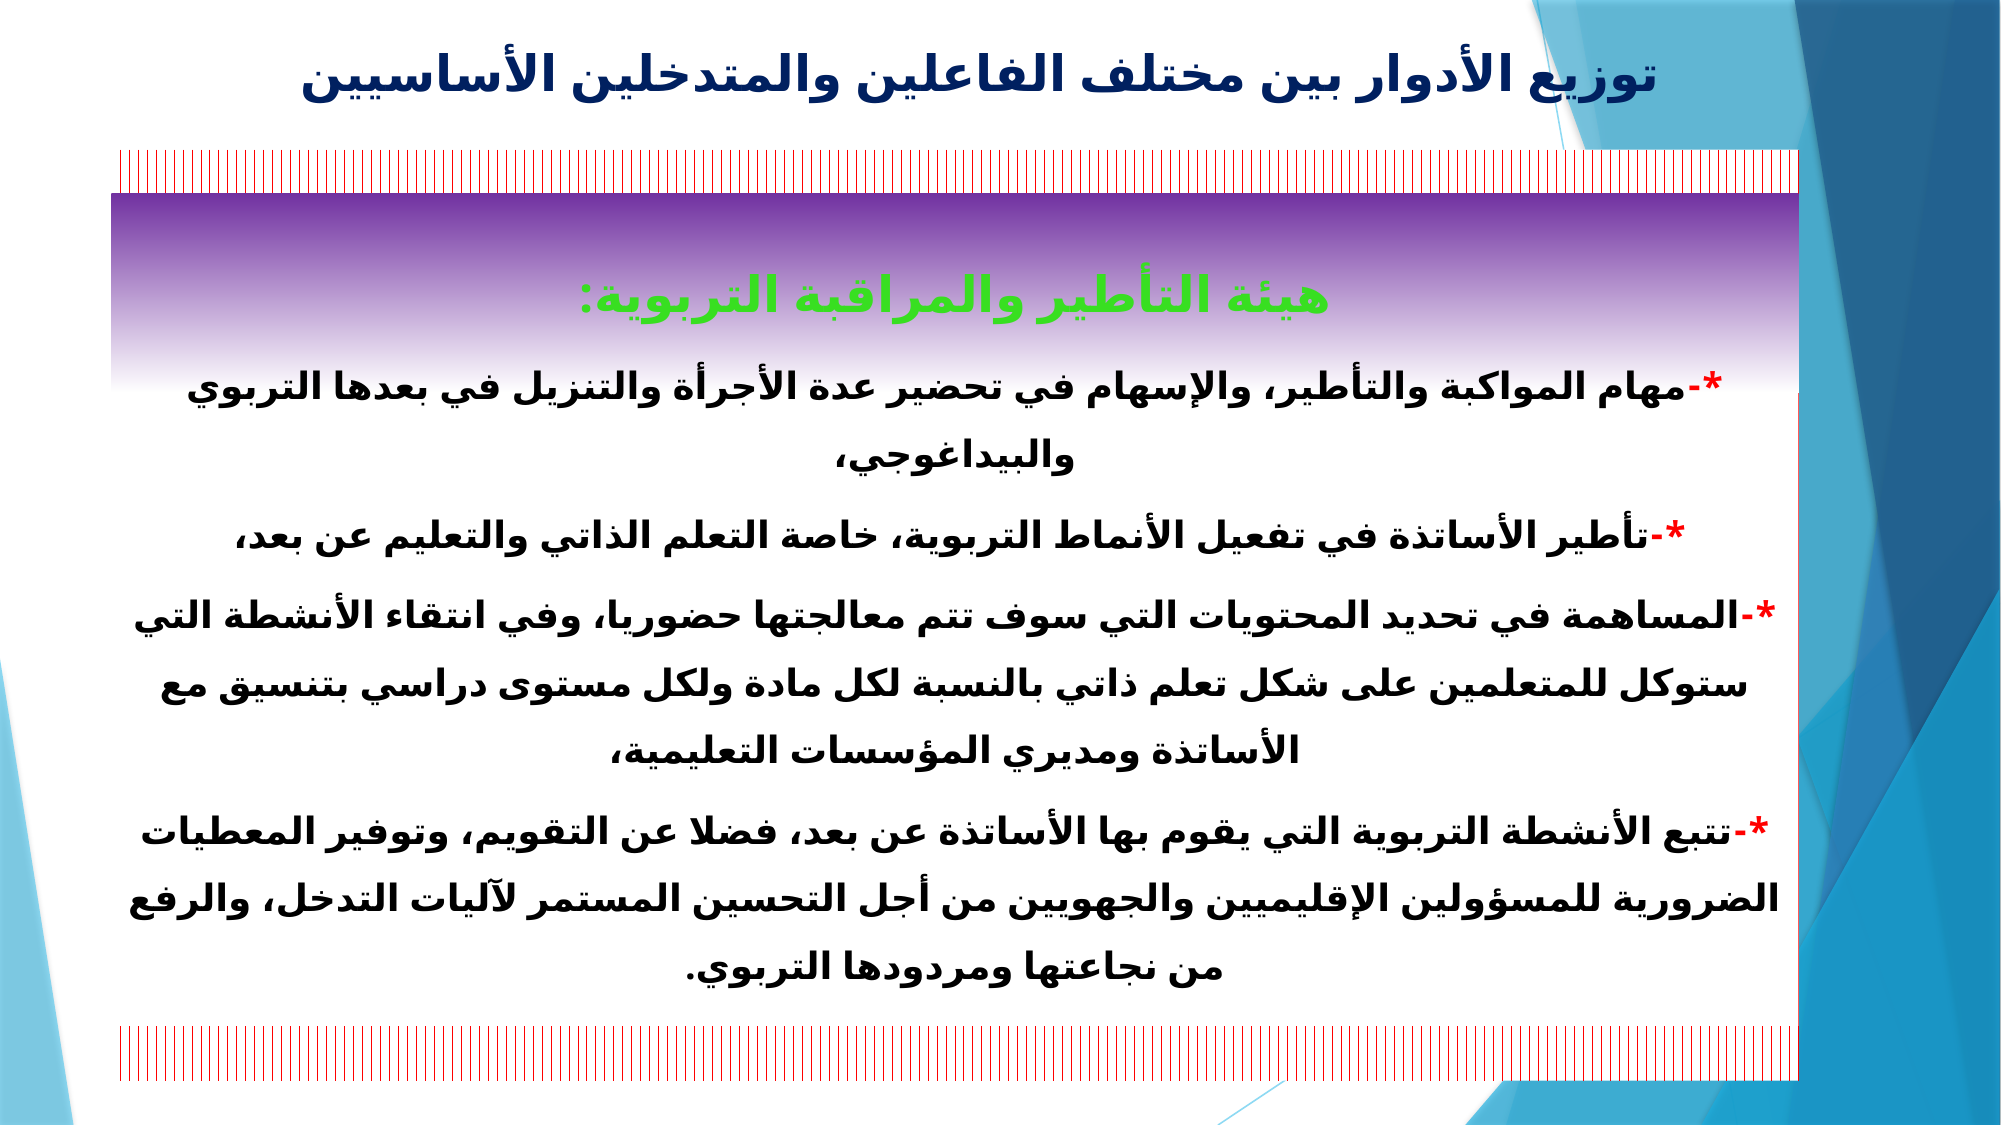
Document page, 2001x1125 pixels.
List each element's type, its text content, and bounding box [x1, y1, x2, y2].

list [110, 148, 1800, 1082]
title توزيع الأدوار بين مختلف الفاعلين والمتدخلين الأساسيين [274, 16, 1686, 126]
